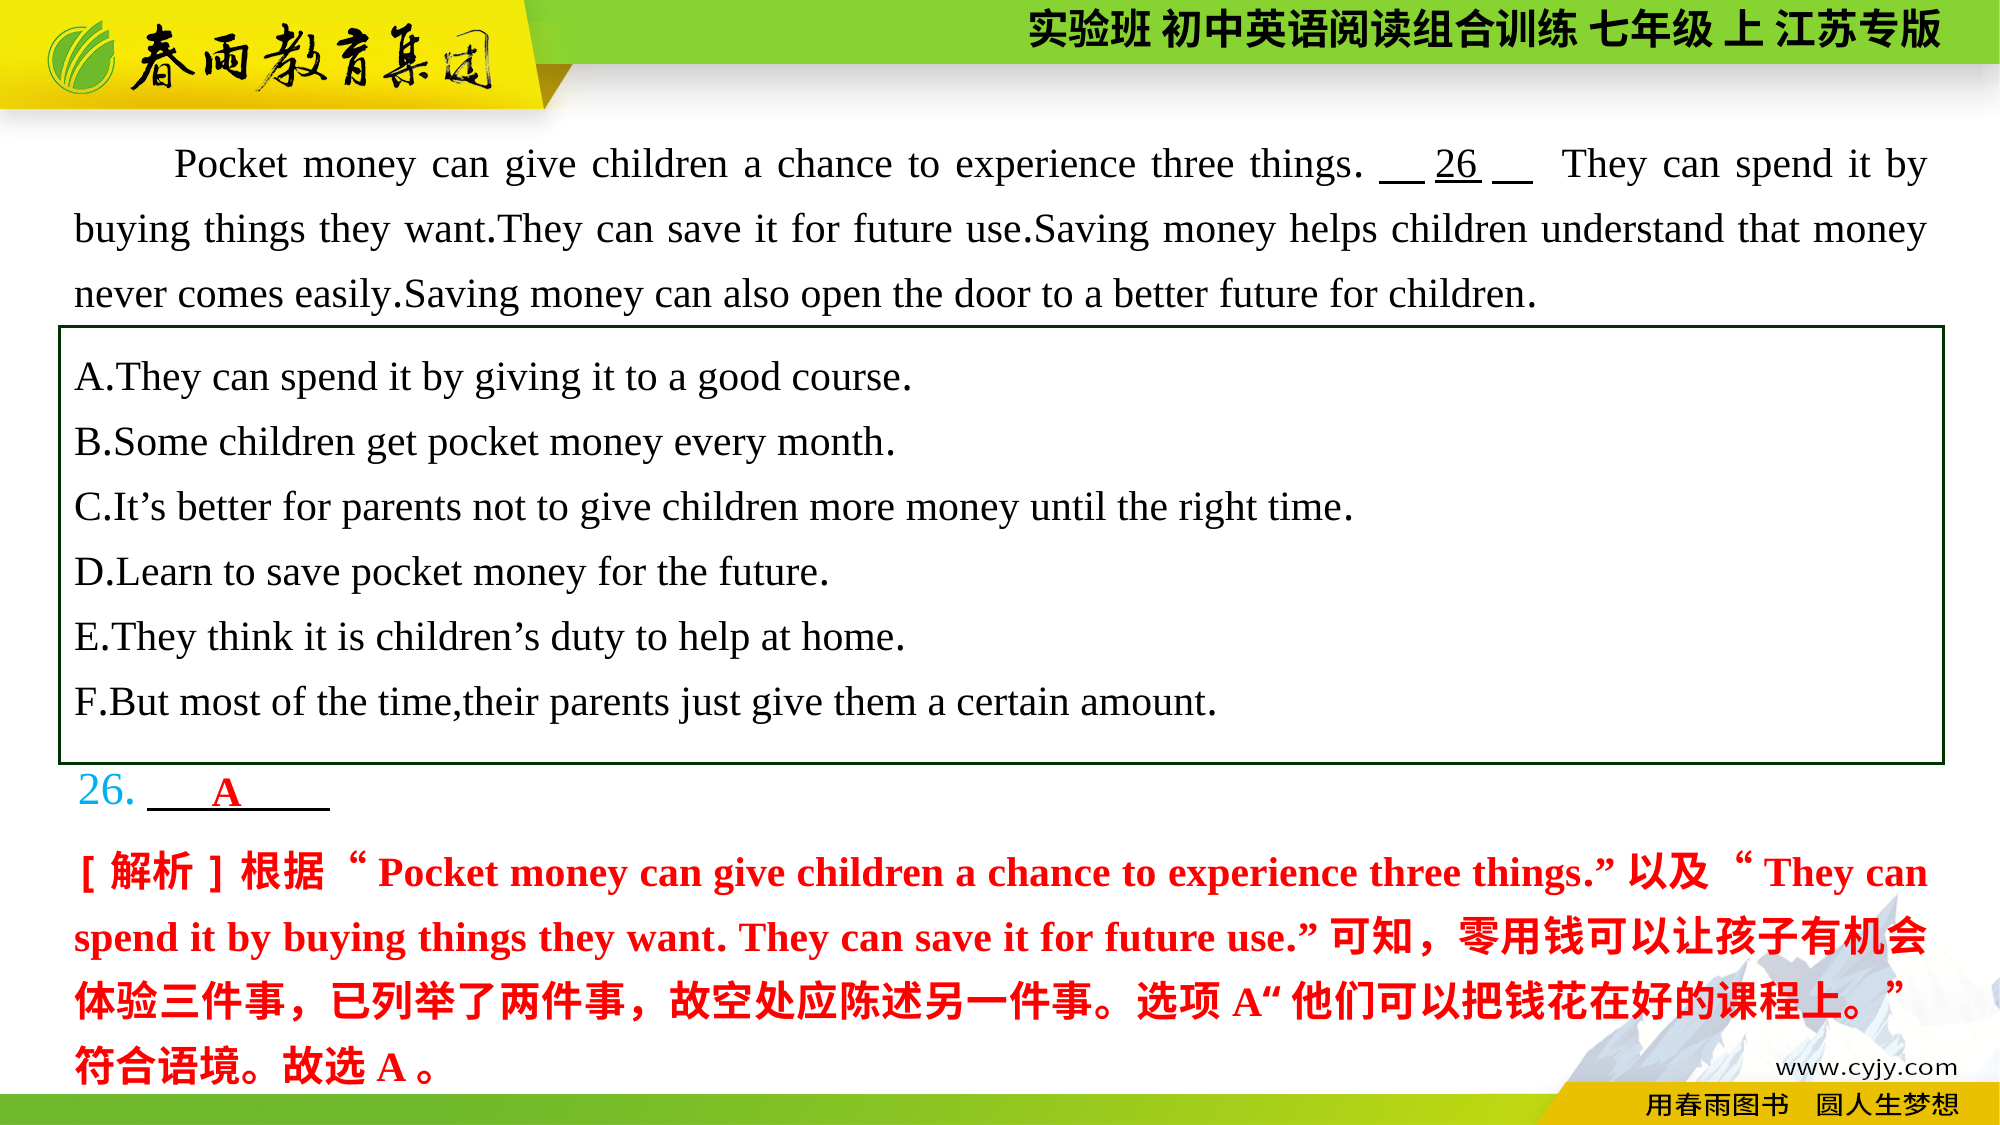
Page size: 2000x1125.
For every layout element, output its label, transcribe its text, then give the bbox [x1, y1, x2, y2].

text_box [解析]根据“Pocket money can give children a chance to experience three things.”以及“They can spend it by buying things they want. They can save it for future use.”可知，零用钱可以让孩子有机会体验三件事，已列举了两件事，故空处应陈述另一件事。选项A“他们可以把钱花在好的课程上。”符合语境。故选A。 [59, 822, 1944, 1098]
list Pocket money can give children a chance to experience three things. 26 They can spend it by buying things they want.They can save it for future use.Saving money helps children understand that money never comes easily.Saving money can also open the door to a better future for children. [59, 113, 1944, 319]
picture [0, 0, 2000, 1125]
text_box 26. [63, 751, 346, 822]
text_box [59, 326, 1944, 764]
text_box A [196, 756, 257, 822]
